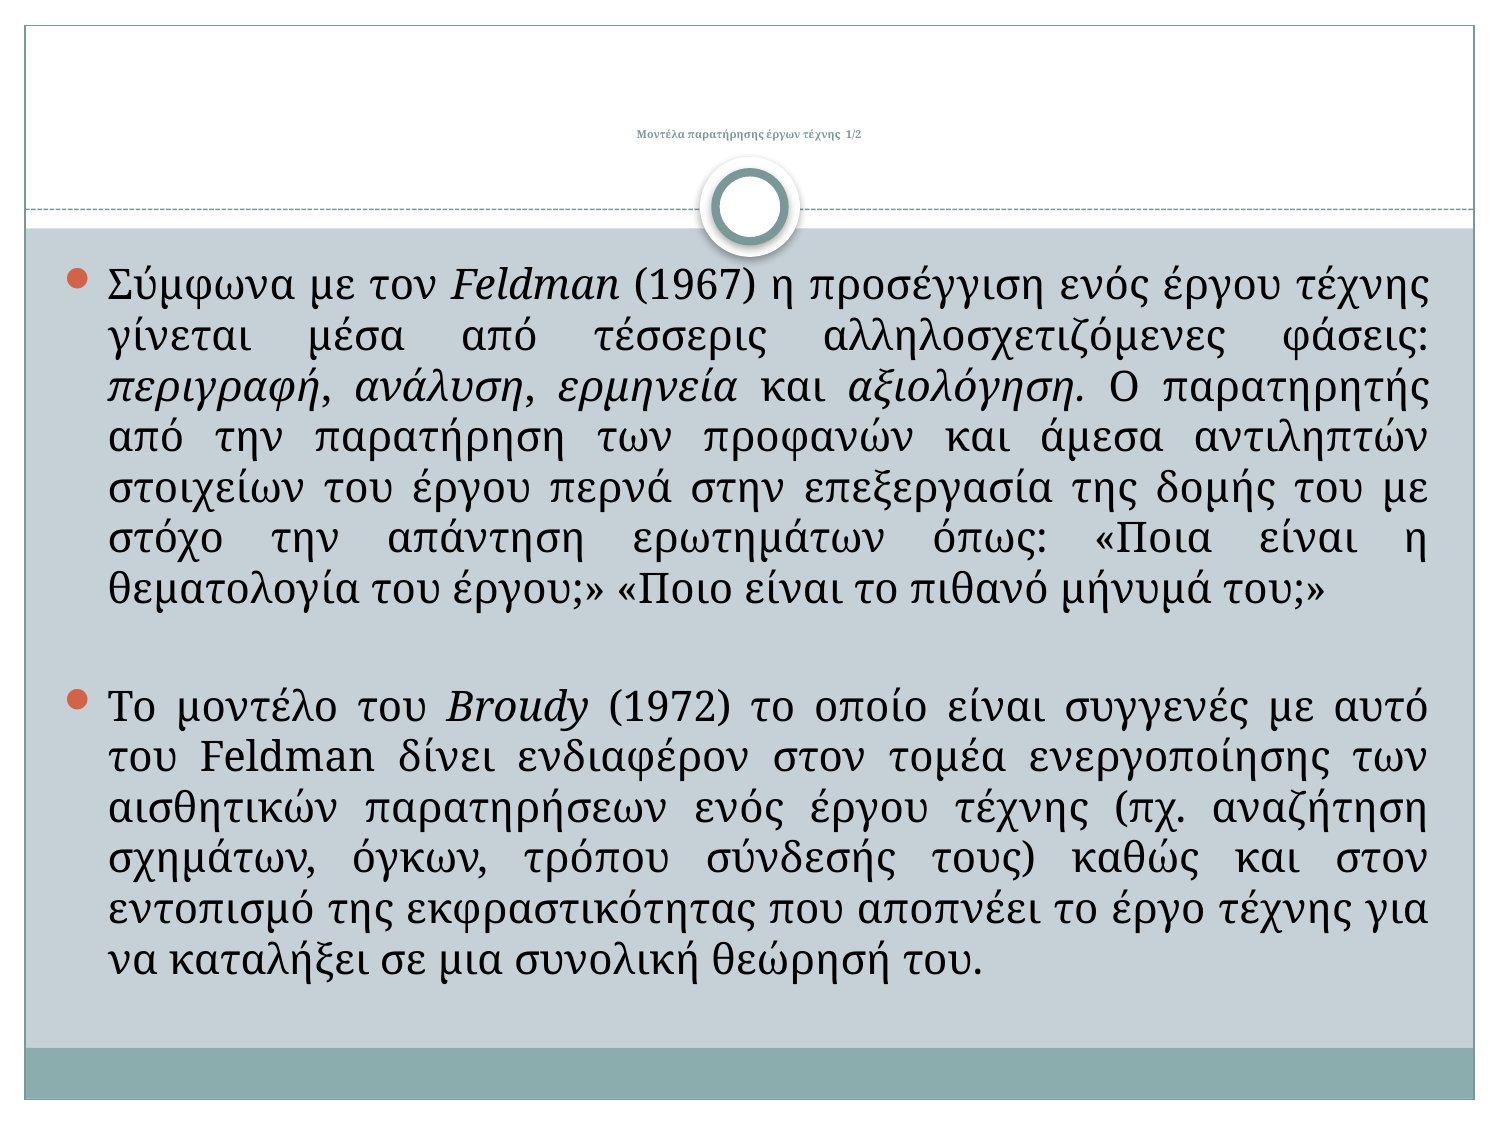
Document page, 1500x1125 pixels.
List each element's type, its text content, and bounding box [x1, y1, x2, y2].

title Μοντέλα παρατήρησης έργων τέχνης 1/2 [49, 37, 1450, 162]
list Σύμφωνα με τον Feldman (1967) η προσέγγιση ενός έργου τέχνης γίνεται μέσα από τέσσερις αλληλοσχετιζόμενες φάσεις: περιγραφή, ανάλυση, ερμηνεία και αξιολόγηση. Ο παρατηρητής από την παρατήρηση των προφανών και άμεσα αντιληπτών στοιχείων του έργου περνά στην επεξεργασία της δομής του με στόχο την απάντηση ερωτημάτων όπως: «Ποια είναι η θεματολογία του έργου;» «Ποιο είναι το πιθανό μήνυμά του;» Το μοντέλο του Broudy (1972) το οποίο είναι συγγενές με αυτό του Feldman δίνει ενδιαφέρον στον τομέα ενεργοποίησης των αισθητικών παρατηρήσεων ενός έργου τέχνης (πχ. αναζήτηση σχημάτων, όγκων, τρόπου σύνδεσής τους) καθώς και στον εντοπισμό της εκφραστικότητας που αποπνέει το έργο τέχνης για να καταλήξει σε μια συνολική θεώρησή του. [49, 250, 1445, 1001]
